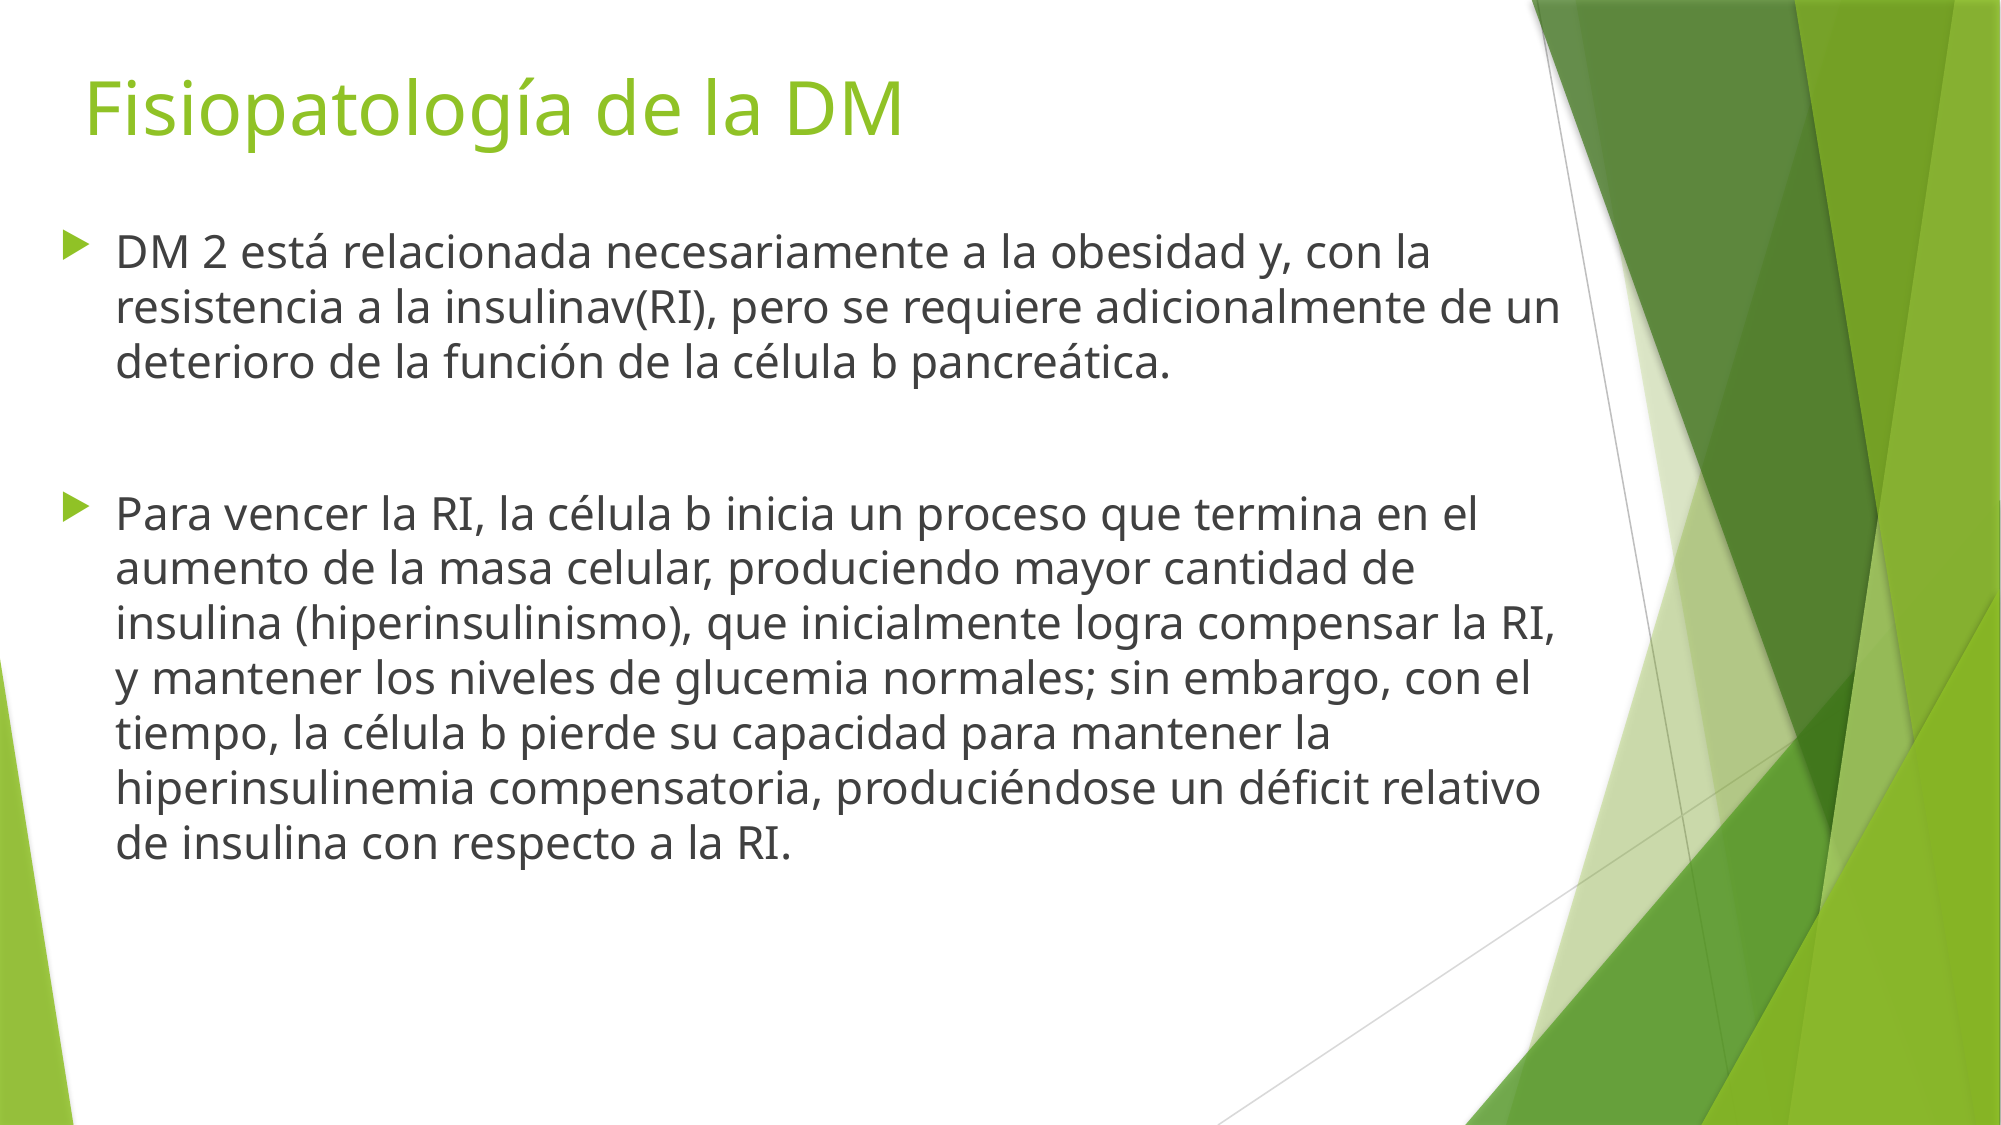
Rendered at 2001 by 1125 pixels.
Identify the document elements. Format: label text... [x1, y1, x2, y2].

list DM 2 está relacionada necesariamente a la obesidad y, con la resistencia a la insulinav(RI), pero se requiere adicionalmente de un deterioro de la función de la célula b pancreática. Para vencer la RI, la célula b inicia un proceso que termina en el aumento de la masa celular, produciendo mayor cantidad de insulina (hiperinsulinismo), que inicialmente logra compensar la RI, y mantener los niveles de glucemia normales; sin embargo, con el tiempo, la célula b pierde su capacidad para mantener la hiperinsulinemia compensatoria, produciéndose un déficit relativo de insulina con respecto a la RI. [44, 214, 1587, 970]
title Fisiopatología de la DM [68, 53, 1480, 197]
